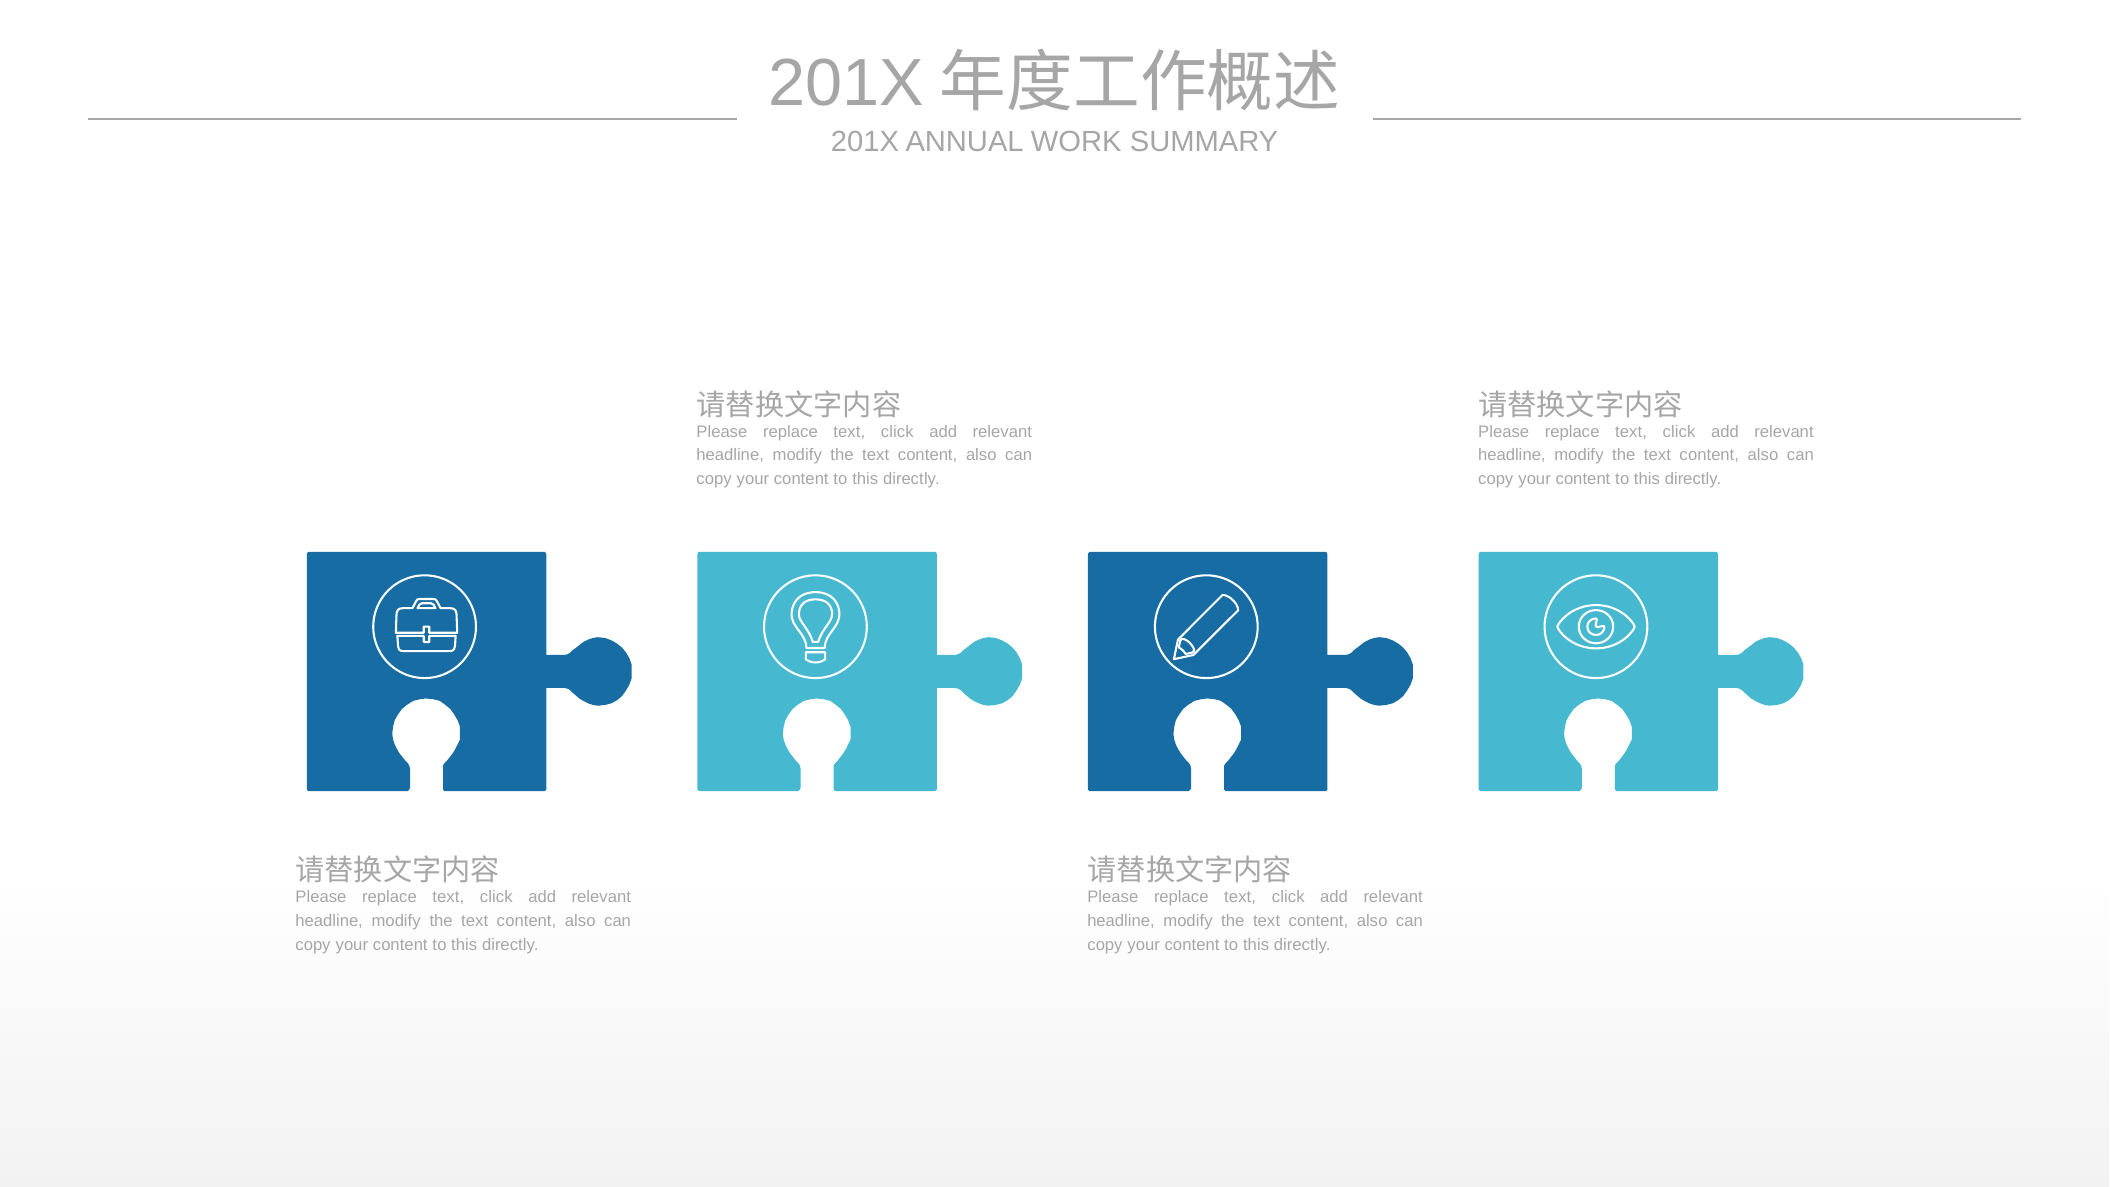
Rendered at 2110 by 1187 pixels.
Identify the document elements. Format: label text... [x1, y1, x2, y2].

text_box [697, 551, 1023, 792]
text_box 201X ANNUAL WORK SUMMARY [824, 122, 1285, 158]
text_box Please replace text, click add relevant headline, modify the text content, also can copy your content to this directly. [295, 882, 632, 954]
text_box 请替换文字内容 [1087, 844, 1353, 882]
text_box [306, 551, 632, 792]
text_box 请替换文字内容 [696, 379, 962, 416]
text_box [1544, 575, 1648, 679]
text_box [764, 575, 867, 679]
text_box [1087, 551, 1413, 792]
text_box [1154, 575, 1258, 679]
text_box Please replace text, click add relevant headline, modify the text content, also can copy your content to this directly. [1087, 882, 1424, 954]
text_box 请替换文字内容 [295, 844, 561, 882]
text_box 201X年度工作概述 [730, 38, 1379, 119]
text_box Please replace text, click add relevant headline, modify the text content, also can copy your content to this directly. [1478, 416, 1815, 489]
text_box [1478, 551, 1804, 792]
text_box 请替换文字内容 [1478, 379, 1743, 416]
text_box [373, 575, 476, 679]
text_box Please replace text, click add relevant headline, modify the text content, also can copy your content to this directly. [696, 416, 1033, 489]
